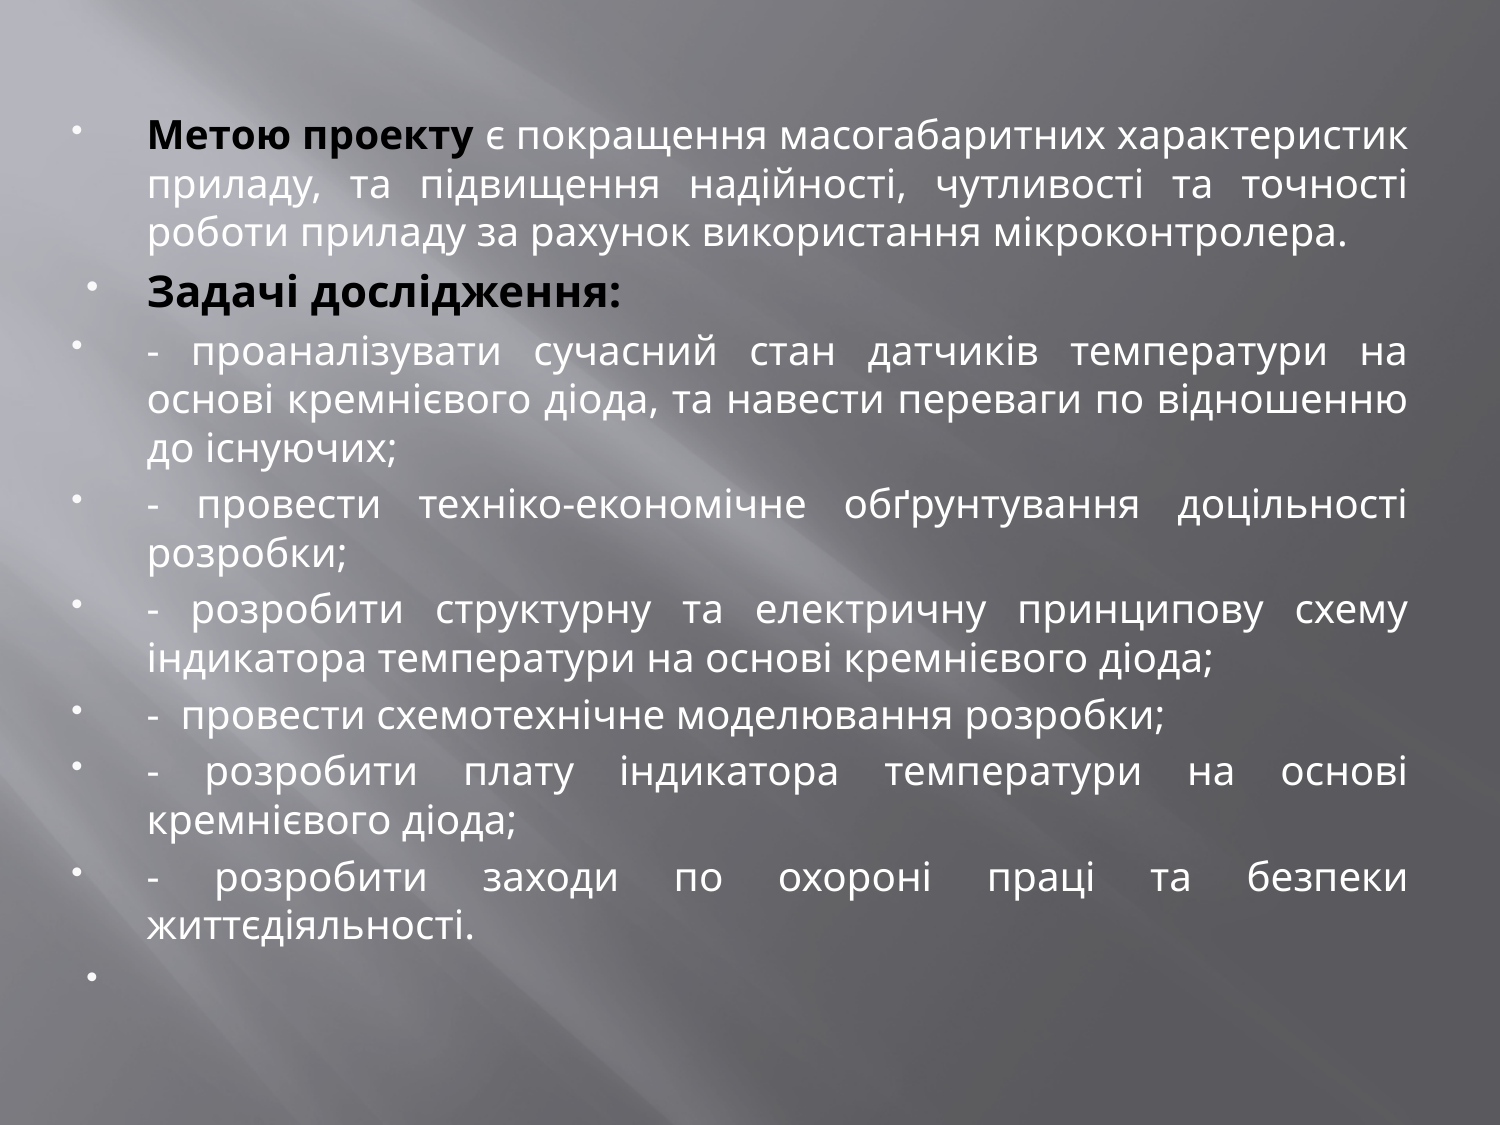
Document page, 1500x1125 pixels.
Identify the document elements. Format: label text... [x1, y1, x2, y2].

list Метою проекту є покращення масогабаритних характеристик приладу, та підвищення надійності, чутливості та точності роботи приладу за рахунок використання мікроконтролера. Задачі дослідження: - проаналізувати сучасний стан датчиків температури на основі кремнієвого діода, та навести переваги по відношенню до існуючих; - провести техніко-економічне обґрунтування доцільності розробки; - розробити структурну та електричну принципову схему індикатора температури на основі кремнієвого діода; - провести схемотехнічне моделювання розробки; - розробити плату індикатора температури на основі кремнієвого діода; - розробити заходи по охороні праці та безпеки життєдіяльності. [53, 101, 1425, 1035]
